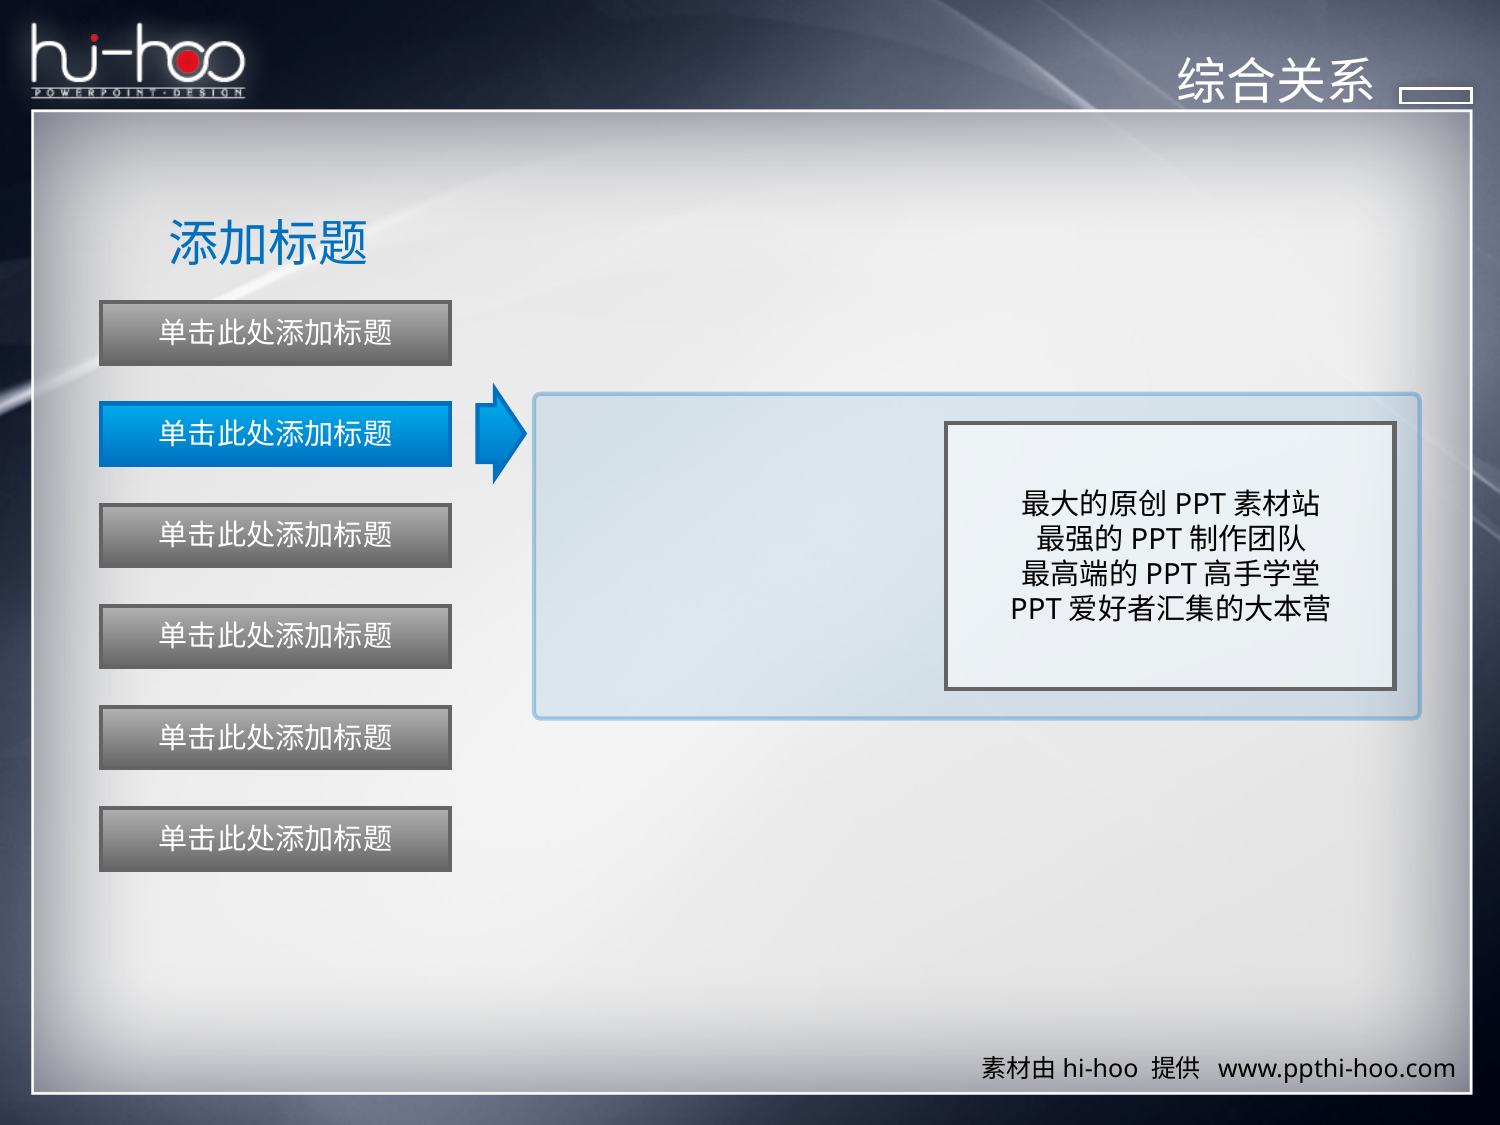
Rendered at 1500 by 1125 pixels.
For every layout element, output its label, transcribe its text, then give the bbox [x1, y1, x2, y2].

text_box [100, 301, 451, 364]
text_box 最大的原创PPT素材站 最强的PPT制作团队 最高端的PPT高手学堂 PPT爱好者汇集的大本营 [968, 477, 1374, 633]
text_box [100, 808, 451, 871]
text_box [100, 403, 451, 466]
text_box [944, 421, 1397, 691]
text_box 添加标题 [113, 203, 425, 279]
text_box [100, 706, 451, 769]
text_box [100, 605, 451, 668]
text_box 素材由hi-hoo 提供 www.ppthi-hoo.com [862, 1044, 1472, 1090]
text_box [531, 391, 1422, 721]
picture [0, 0, 1500, 1125]
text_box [100, 504, 451, 567]
text_box [477, 389, 525, 478]
text_box 综合关系 [899, 42, 1392, 117]
